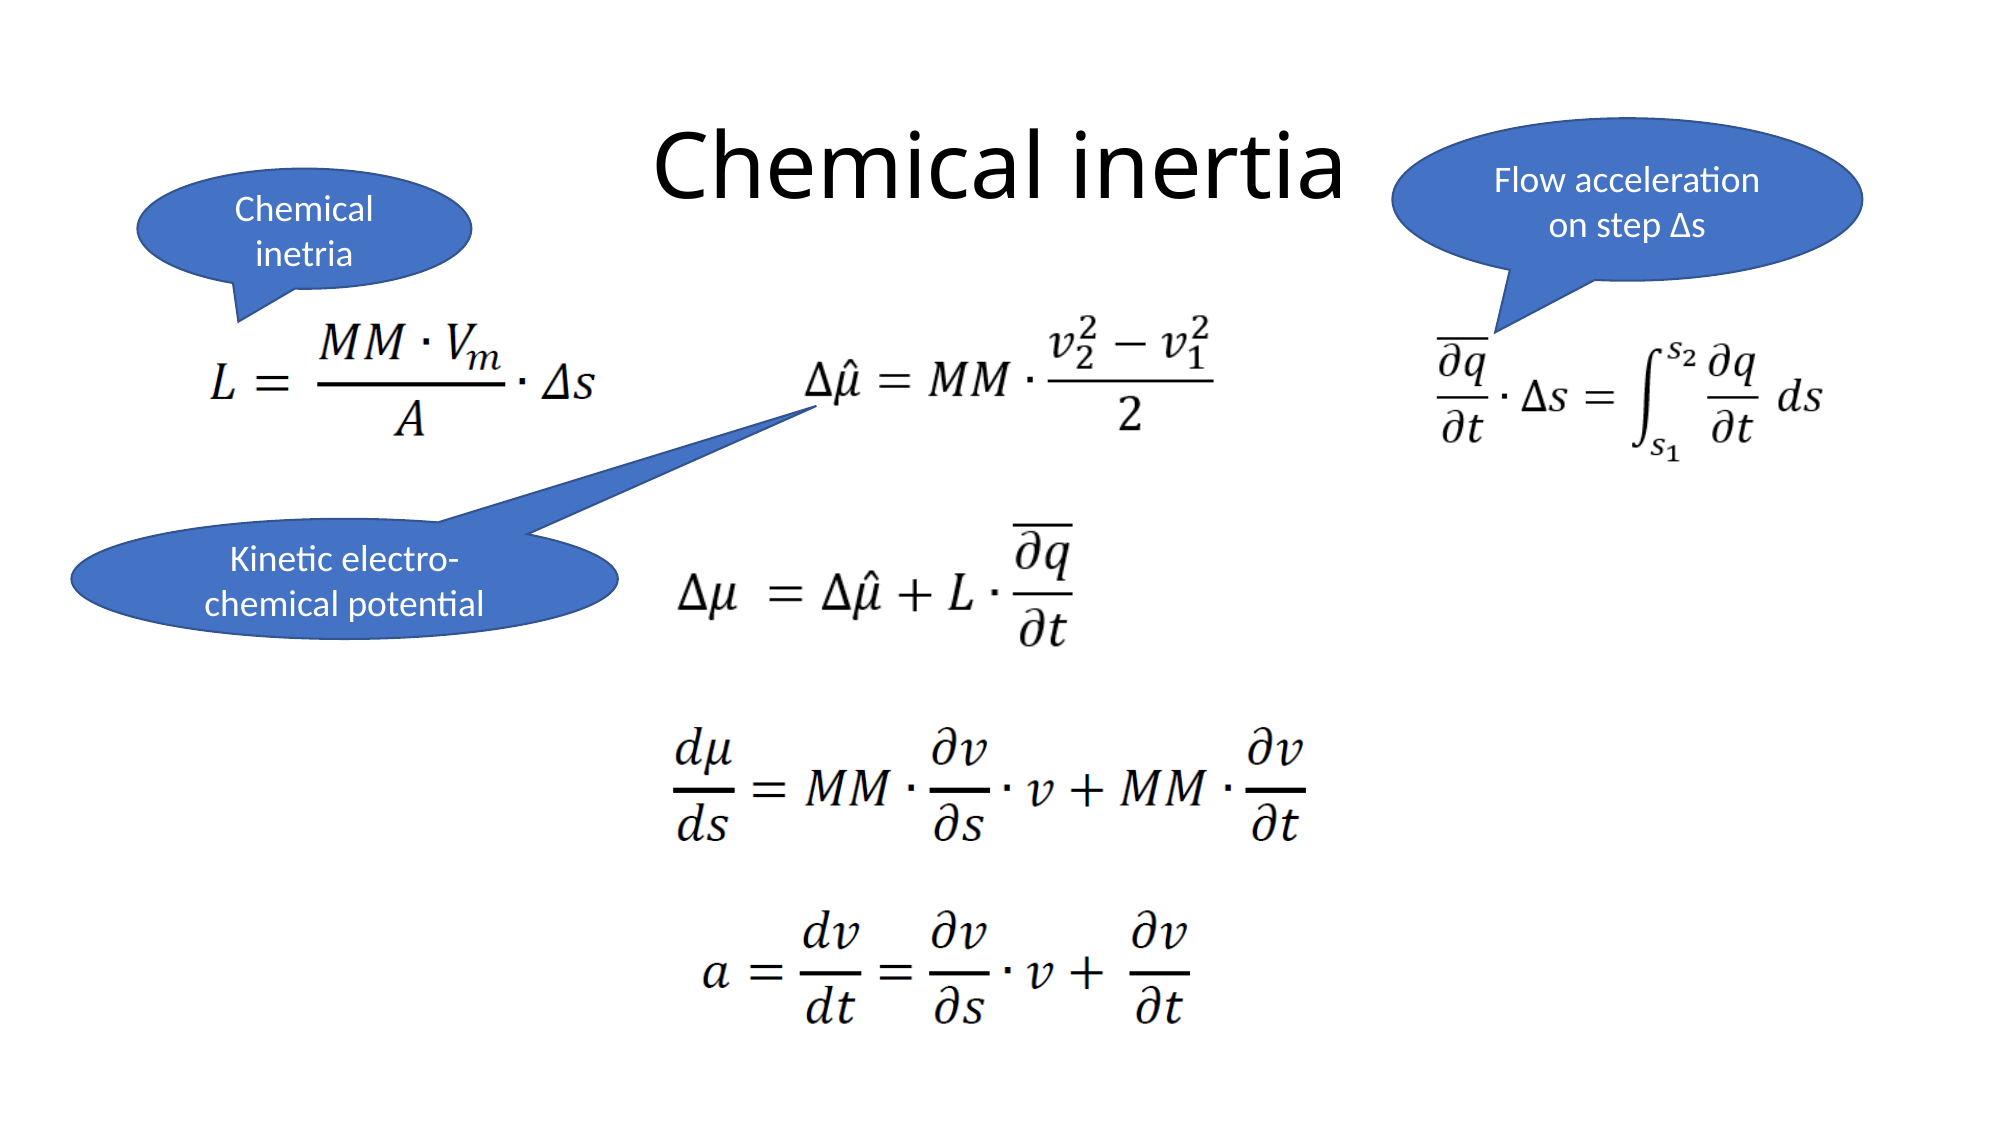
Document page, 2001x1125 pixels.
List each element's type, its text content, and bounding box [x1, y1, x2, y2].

picture [169, 284, 640, 469]
text_box Chemical inetria [136, 167, 473, 284]
picture [791, 306, 1241, 459]
picture [669, 701, 1331, 864]
text_box Kinetic electro-chemical potential [70, 412, 791, 641]
picture [662, 521, 1082, 667]
picture [1392, 306, 1850, 469]
text_box Flow acceleration on step Δs [1391, 117, 1864, 306]
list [662, 880, 1213, 1052]
title Chemical inertia [137, 59, 1863, 278]
